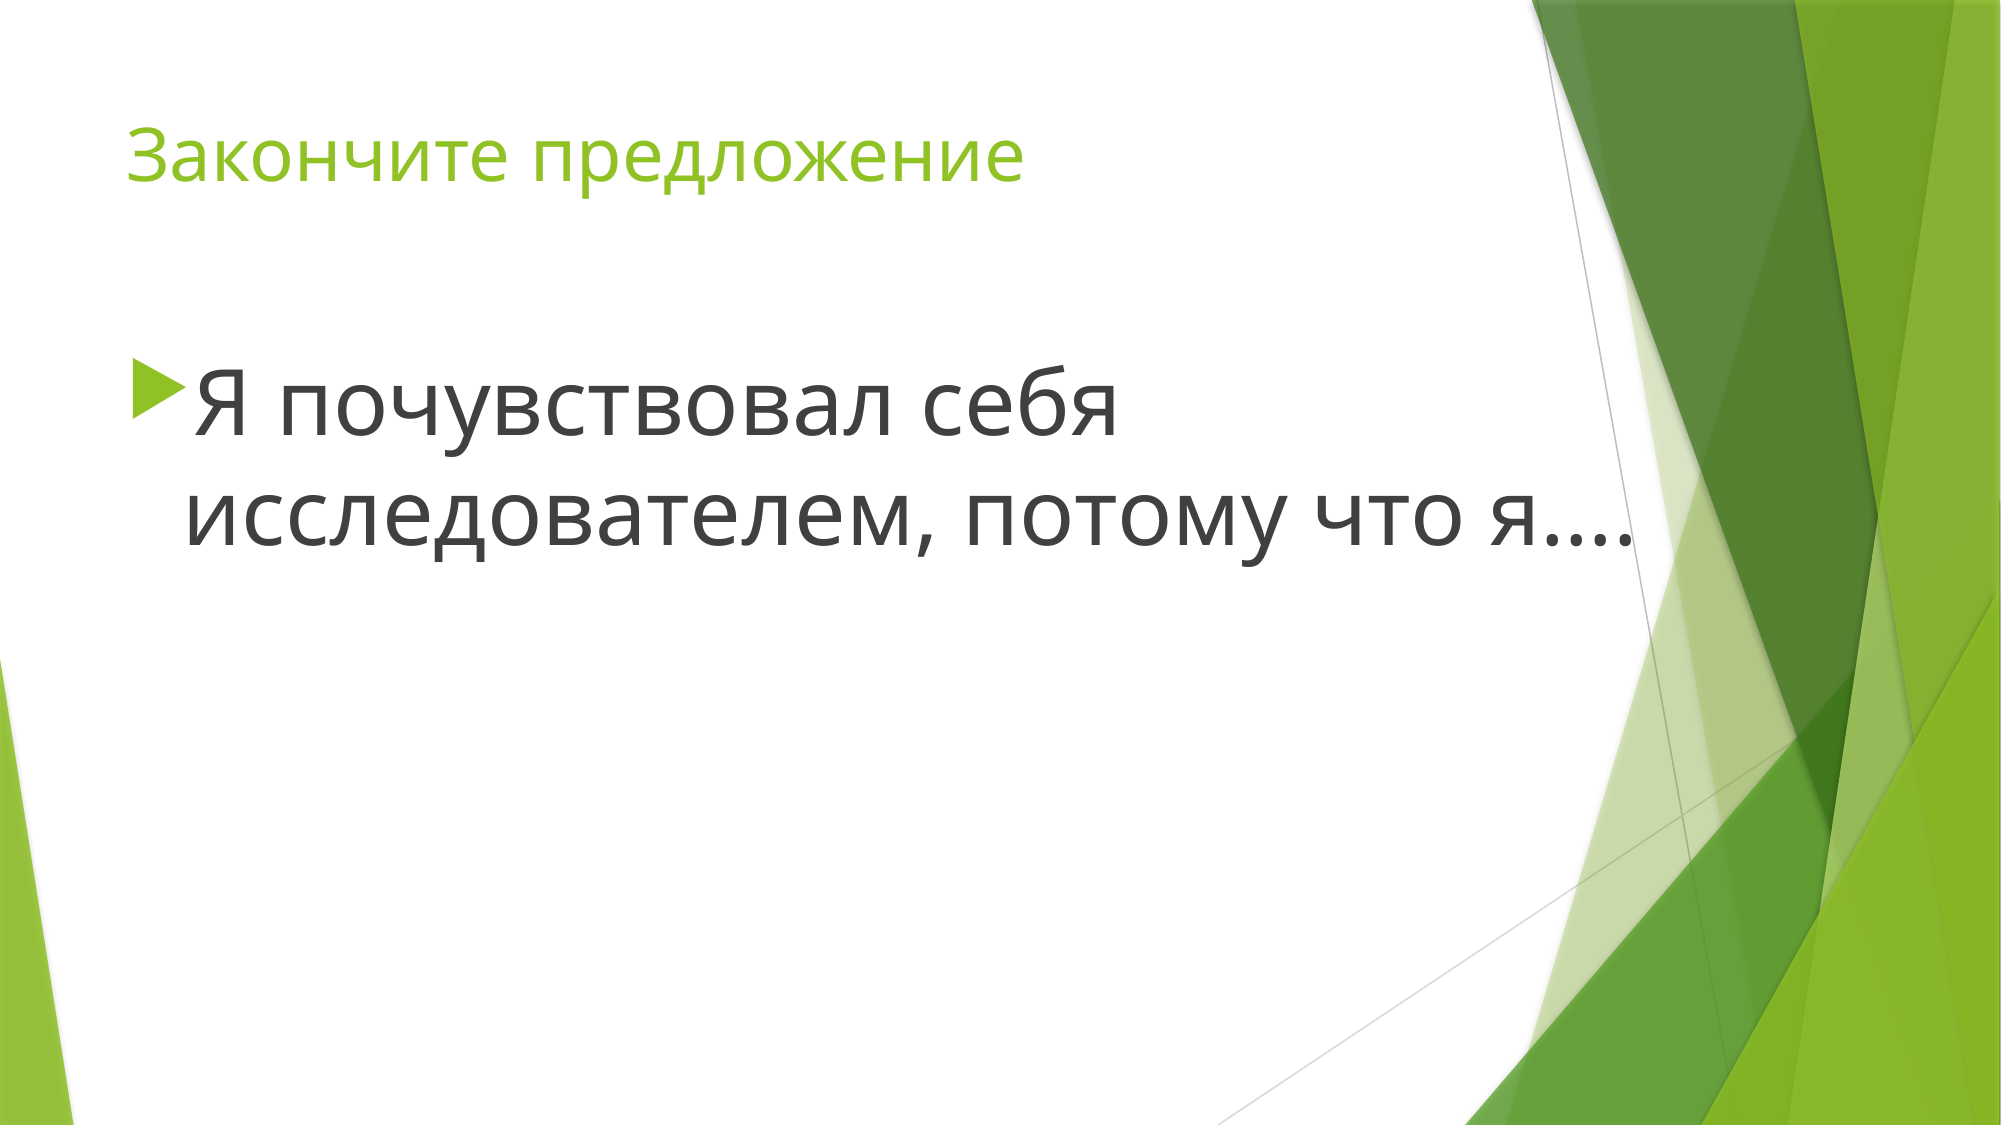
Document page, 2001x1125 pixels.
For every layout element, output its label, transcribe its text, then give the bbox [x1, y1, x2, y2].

list Я почувствовал себя исследователем, потому что я…. [111, 204, 1693, 1063]
title Закончите предложение [111, 99, 1522, 204]
